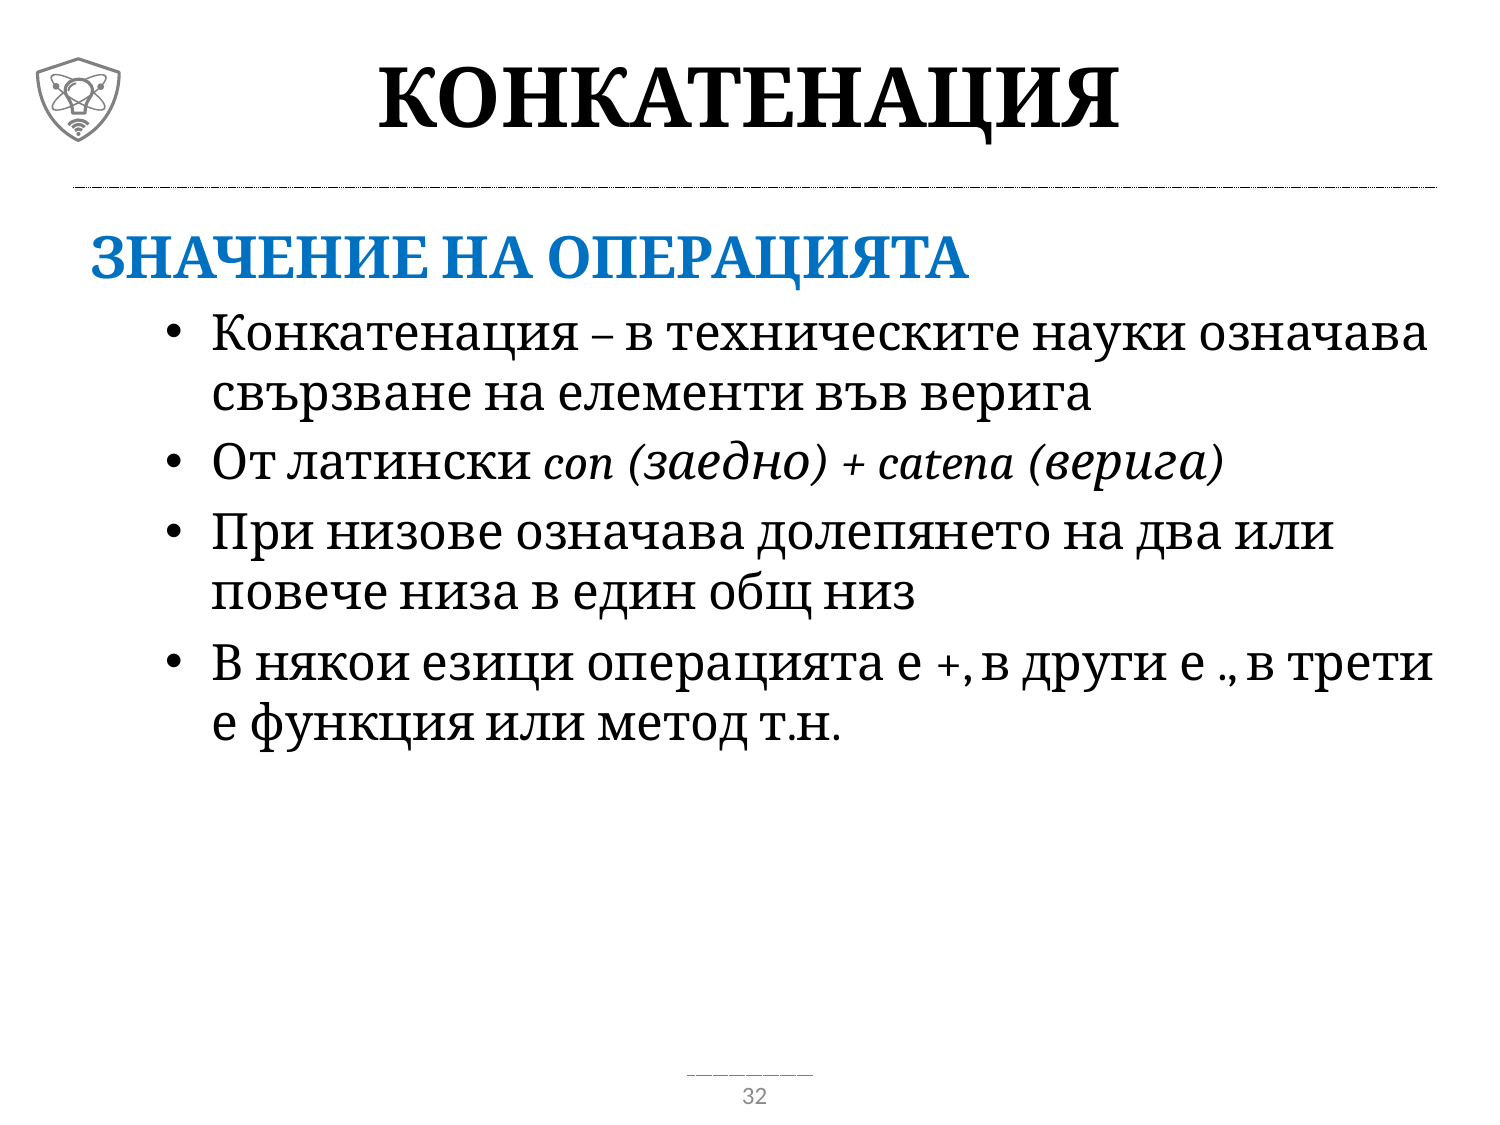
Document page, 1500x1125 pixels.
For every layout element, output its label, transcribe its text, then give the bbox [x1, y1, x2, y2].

slide_number 32 [579, 1065, 930, 1125]
list Значение на операцията Конкатенация – в техническите науки означава свързване на елементи във верига От латински con (заедно) + catena (верига) При низове означава долепянето на два или повече низа в един общ низ В някои езици операцията е +, в други е ., в трети е функция или метод т.н. [75, 212, 1450, 1063]
title Конкатенация [0, 0, 1500, 188]
